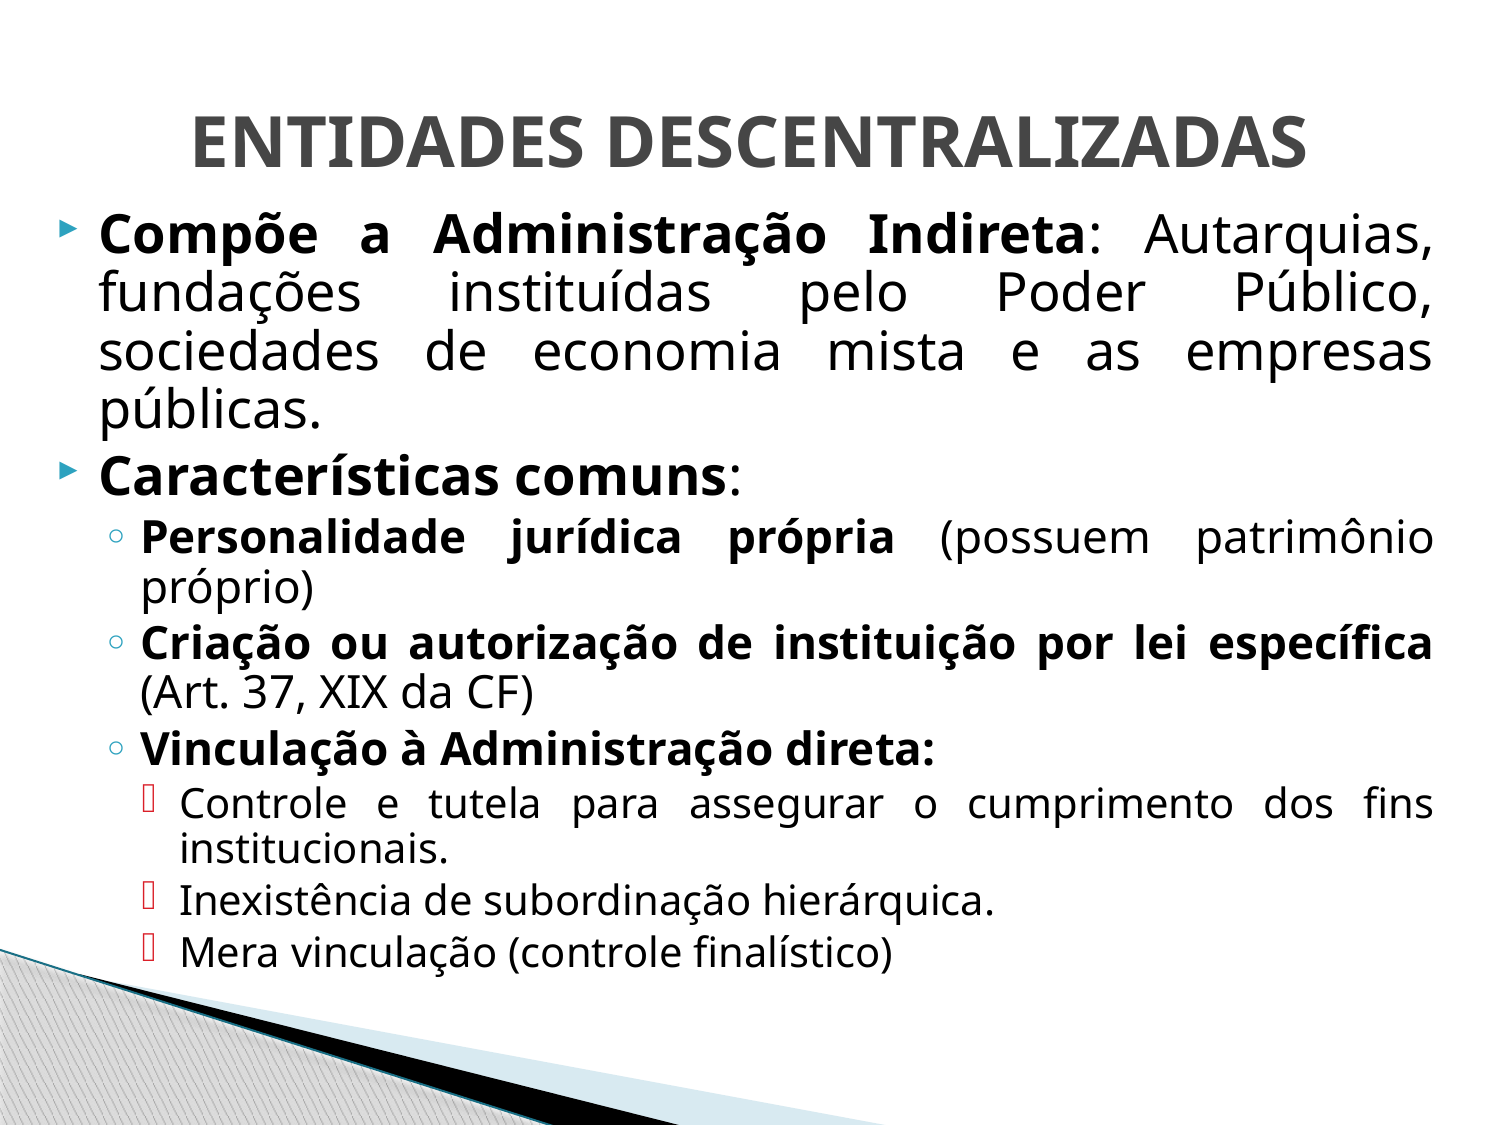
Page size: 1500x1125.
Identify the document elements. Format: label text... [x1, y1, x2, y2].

title ENTIDADES DESCENTRALIZADAS [0, 45, 1500, 233]
list Compõe a Administração Indireta: Autarquias, fundações instituídas pelo Poder Público, sociedades de economia mista e as empresas públicas. Características comuns: Personalidade jurídica própria (possuem patrimônio próprio) Criação ou autorização de instituição por lei específica (Art. 37, XIX da CF) Vinculação à Administração direta: Controle e tutela para assegurar o cumprimento dos fins institucionais. Inexistência de subordinação hierárquica. Mera vinculação (controle finalístico) [23, 199, 1450, 1088]
